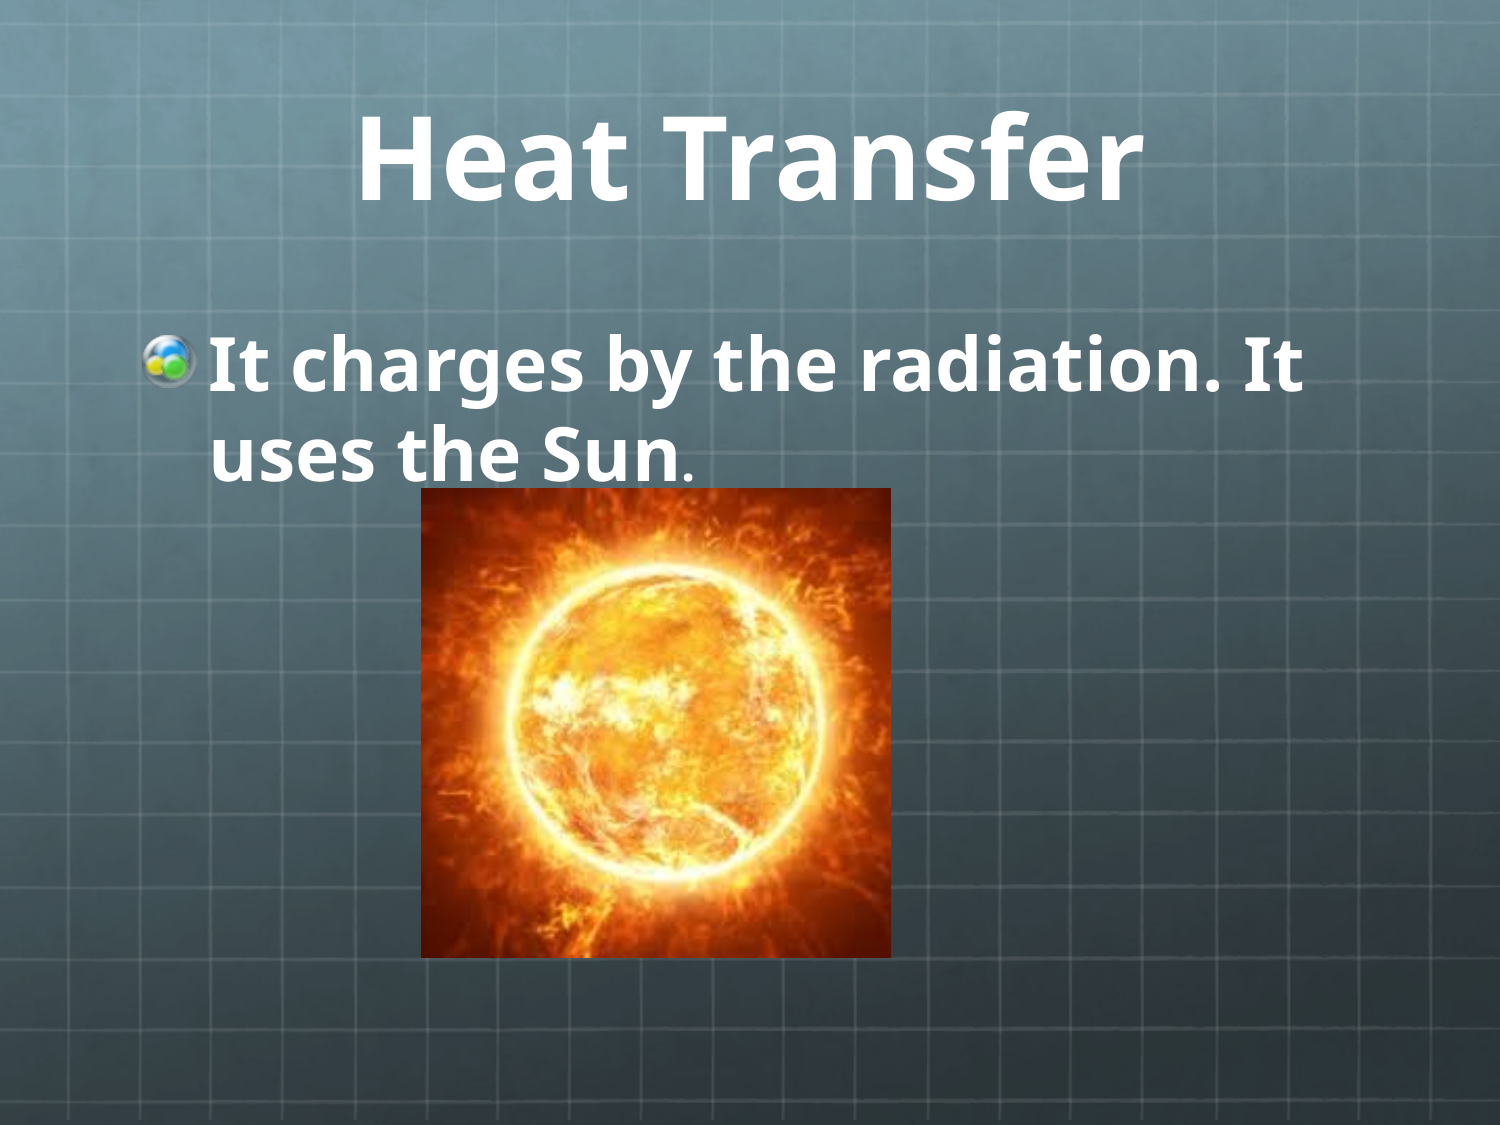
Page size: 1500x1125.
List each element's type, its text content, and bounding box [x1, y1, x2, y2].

title Heat Transfer [127, 17, 1372, 289]
picture [0, 0, 1500, 1125]
list It charges by the radiation. It uses the Sun. [127, 308, 1372, 958]
